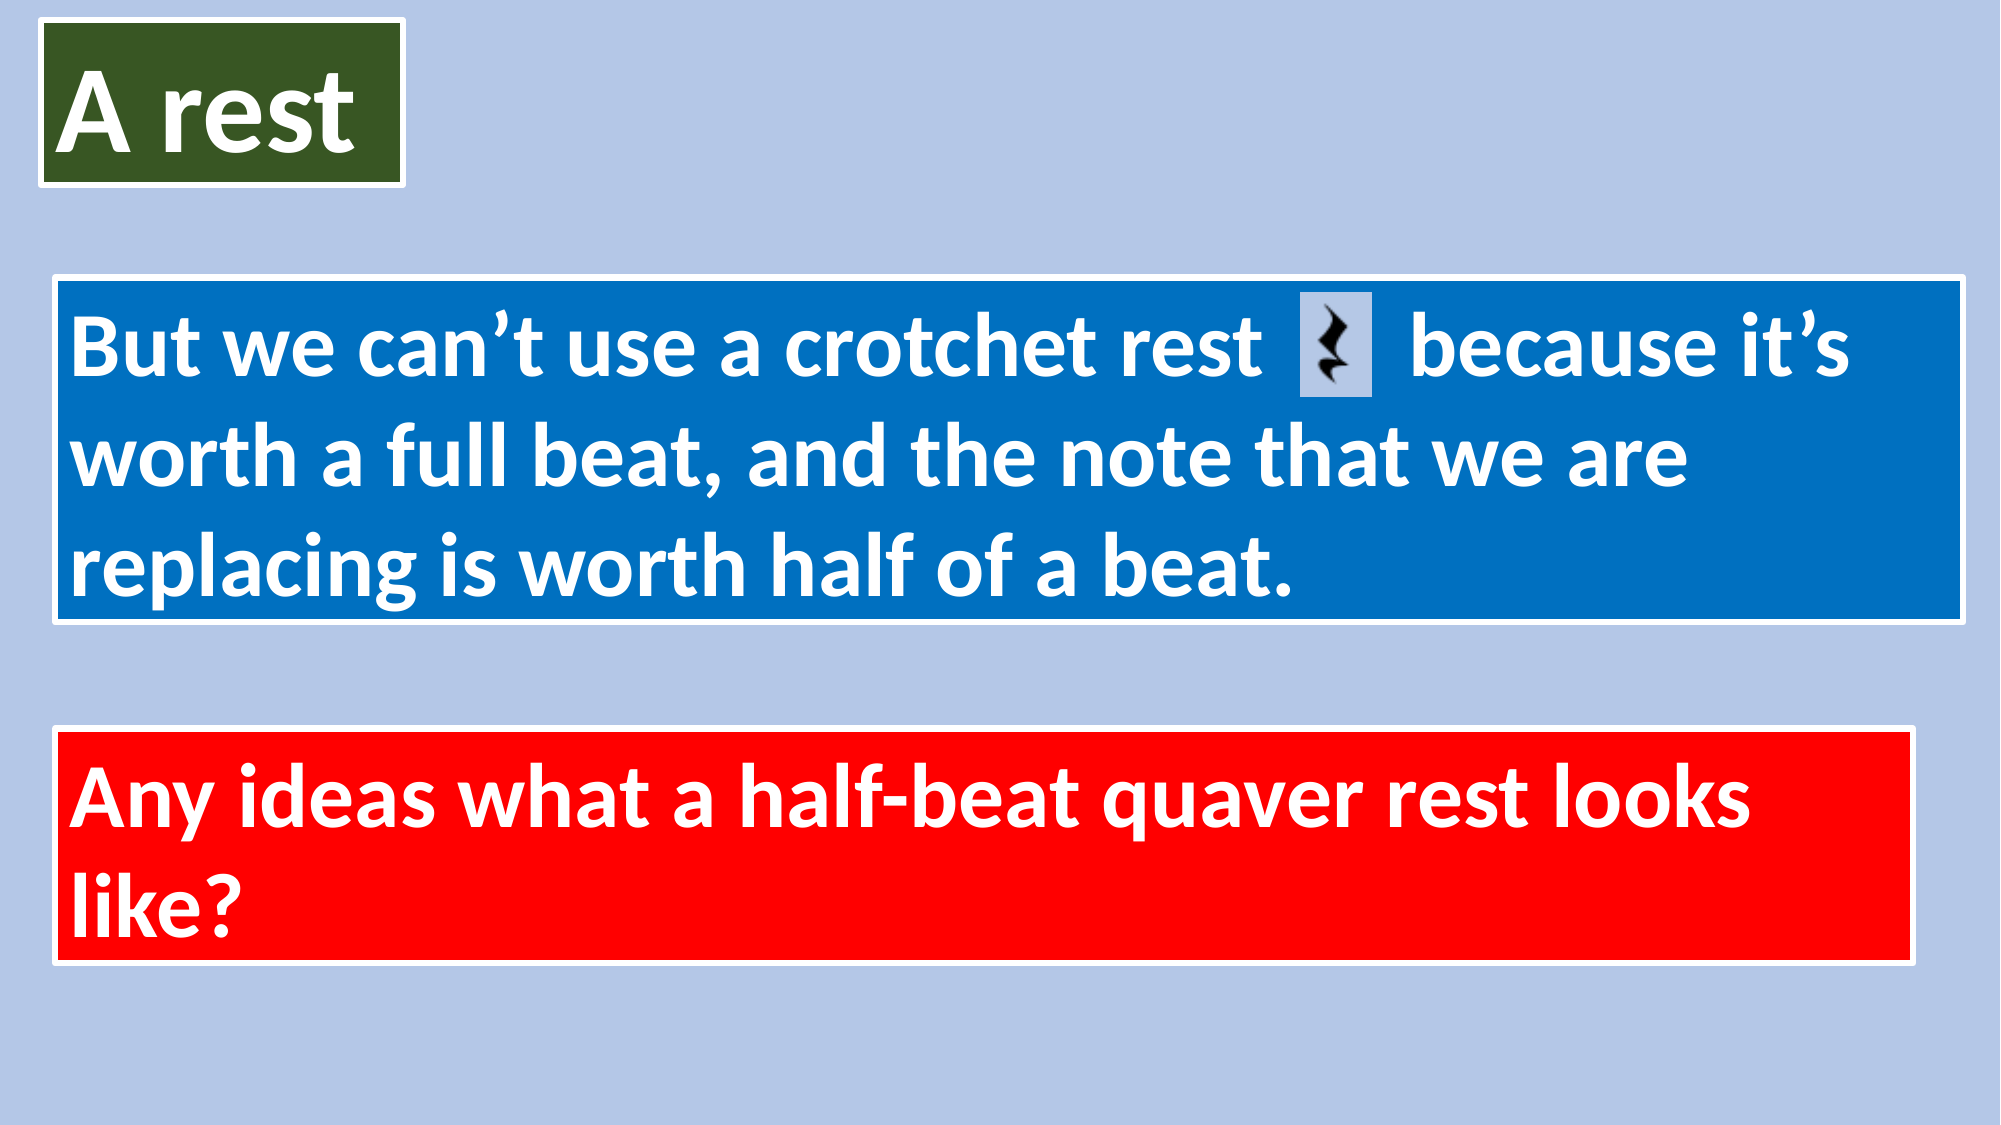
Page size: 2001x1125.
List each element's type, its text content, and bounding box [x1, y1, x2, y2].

picture [1300, 292, 1372, 397]
text_box But we can’t use a crotchet rest because it’s worth a full beat, and the note that we are replacing is worth half of a beat. [55, 277, 1964, 623]
text_box A rest [40, 20, 403, 185]
text_box Any ideas what a half-beat quaver rest looks like? [55, 728, 1914, 964]
